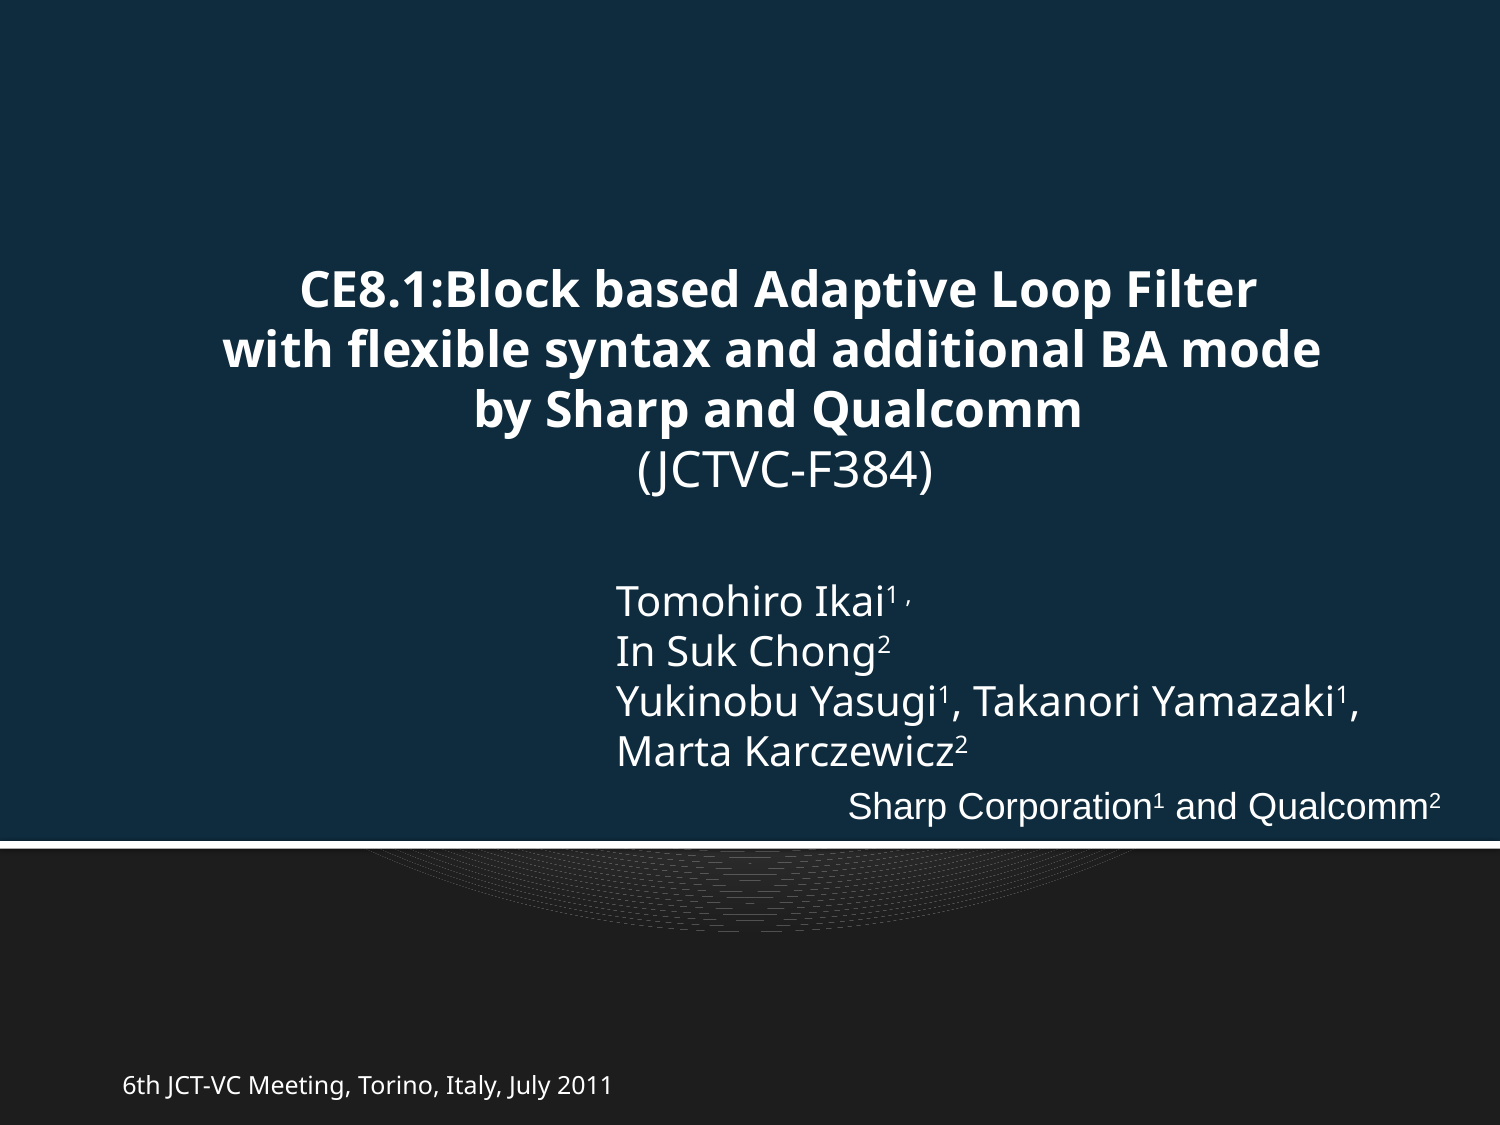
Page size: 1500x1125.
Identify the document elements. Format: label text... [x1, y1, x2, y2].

subtitle Tomohiro Ikai1 , In Suk Chong2 Yukinobu Yasugi1, Takanori Yamazaki1, Marta Karczewicz2 [596, 609, 1469, 875]
list 6th JCT-VC Meeting, Torino, Italy, July 2011 [93, 1054, 904, 1102]
text_box Sharp Corporation1 and Qualcomm2 [832, 774, 1485, 835]
title CE8.1:Block based Adaptive Loop Filter with flexible syntax and additional BA mode by Sharp and Qualcomm (JCTVC-F384) [112, 257, 1438, 423]
